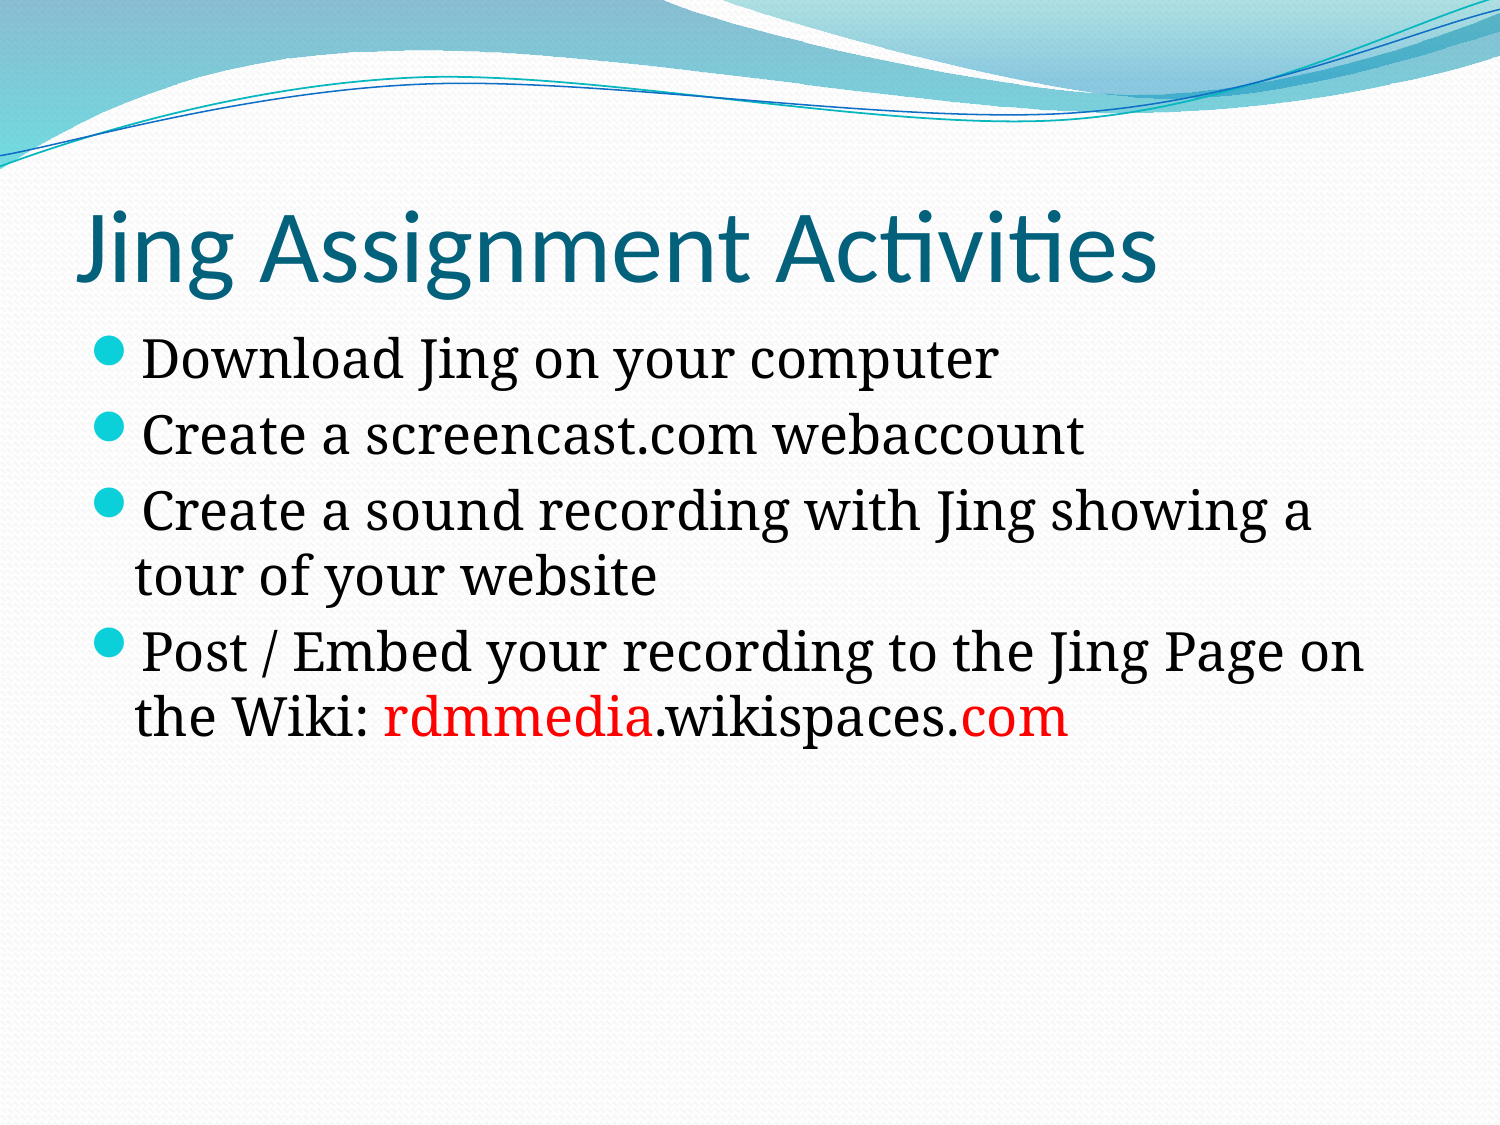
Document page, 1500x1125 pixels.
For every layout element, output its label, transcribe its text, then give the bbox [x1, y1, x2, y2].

title Jing Assignment Activities [75, 115, 1425, 303]
list Download Jing on your computer Create a screencast.com webaccount Create a sound recording with Jing showing a tour of your website Post / Embed your recording to the Jing Page on the Wiki: rdmmedia.wikispaces.com [75, 317, 1425, 1038]
